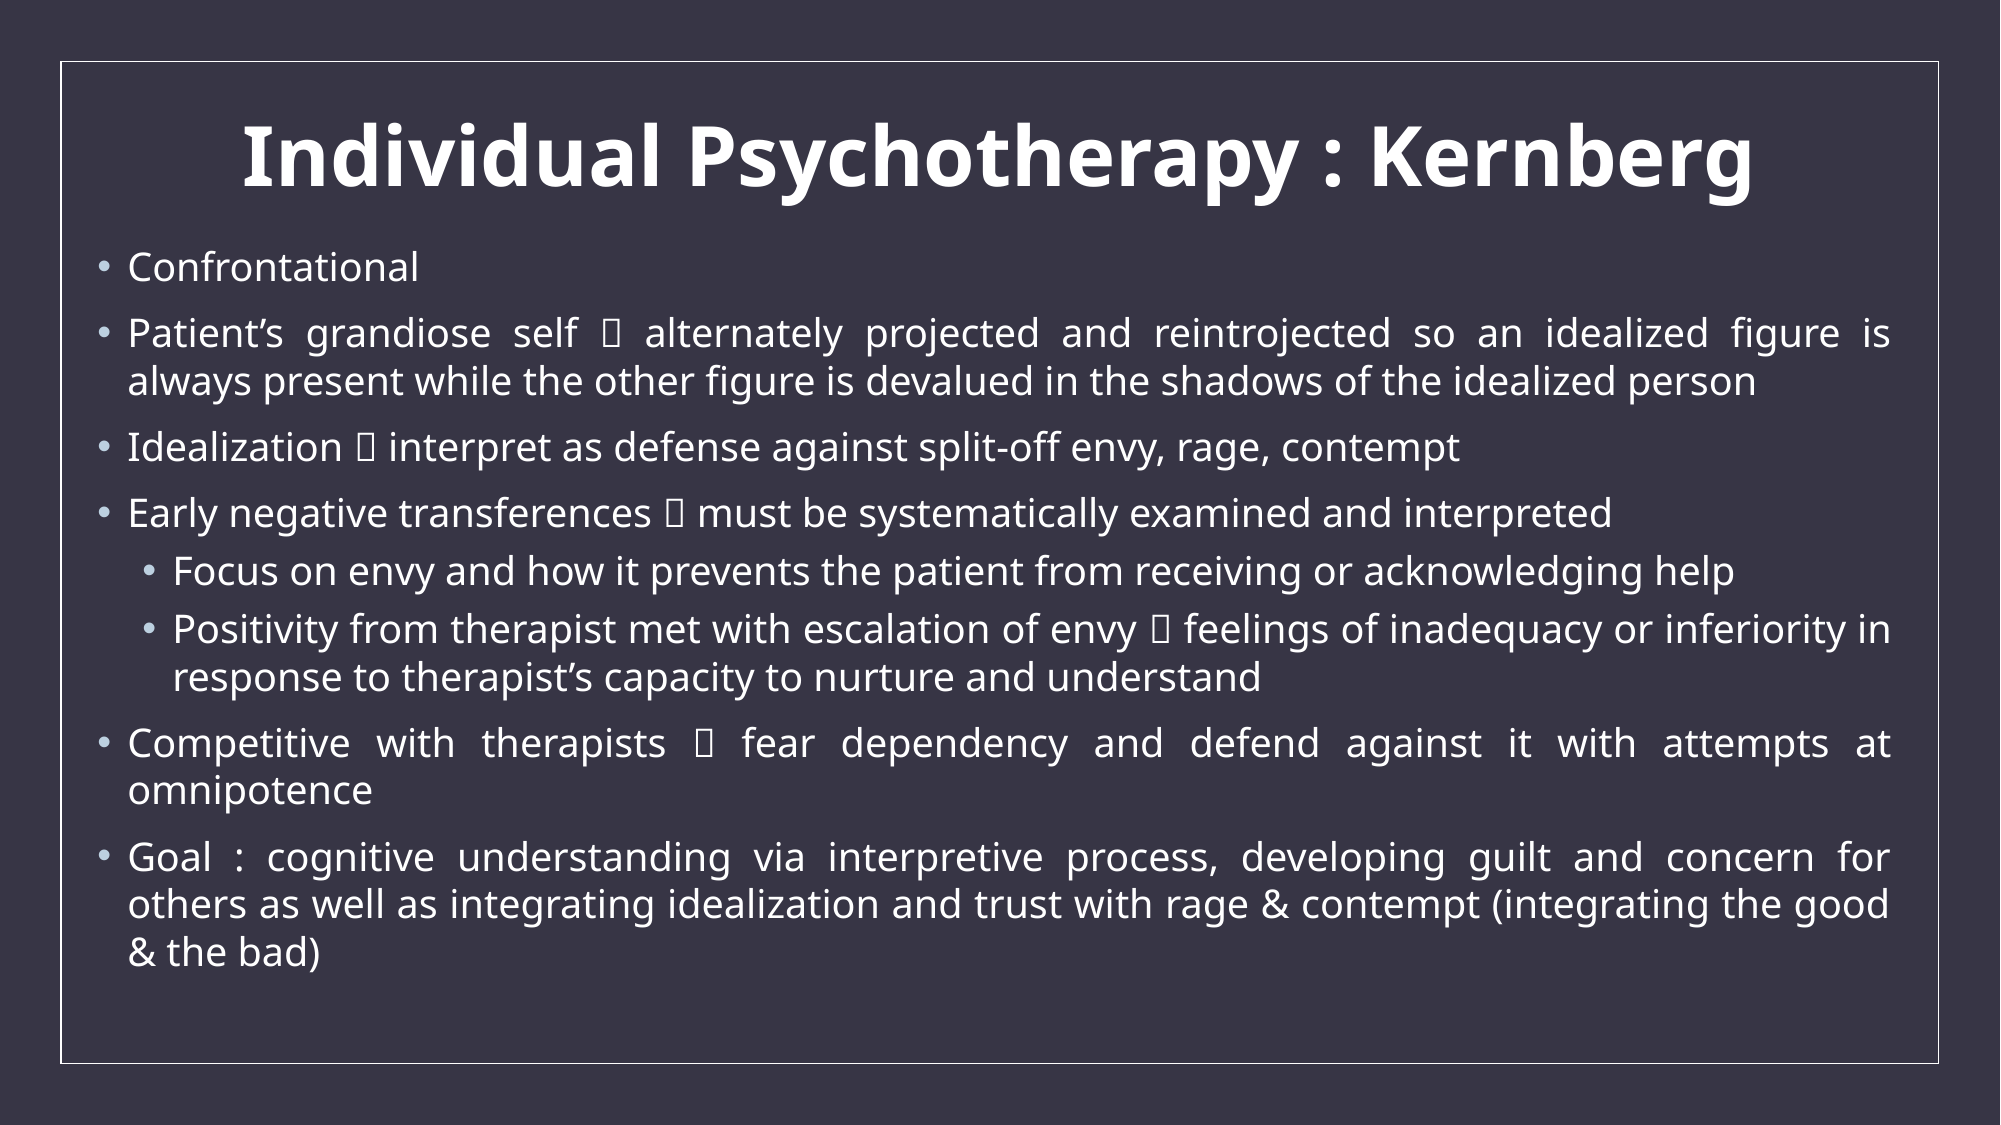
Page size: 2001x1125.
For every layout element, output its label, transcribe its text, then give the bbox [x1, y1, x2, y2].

list Confrontational Patient’s grandiose self  alternately projected and reintrojected so an idealized figure is always present while the other figure is devalued in the shadows of the idealized person Idealization  interpret as defense against split-off envy, rage, contempt Early negative transferences  must be systematically examined and interpreted Focus on envy and how it prevents the patient from receiving or acknowledging help Positivity from therapist met with escalation of envy  feelings of inadequacy or inferiority in response to therapist’s capacity to nurture and understand Competitive with therapists  fear dependency and defend against it with attempts at omnipotence Goal : cognitive understanding via interpretive process, developing guilt and concern for others as well as integrating idealization and trust with rage & contempt (integrating the good & the bad) [82, 234, 1908, 1042]
title Individual Psychotherapy : Kernberg [174, 105, 1825, 214]
